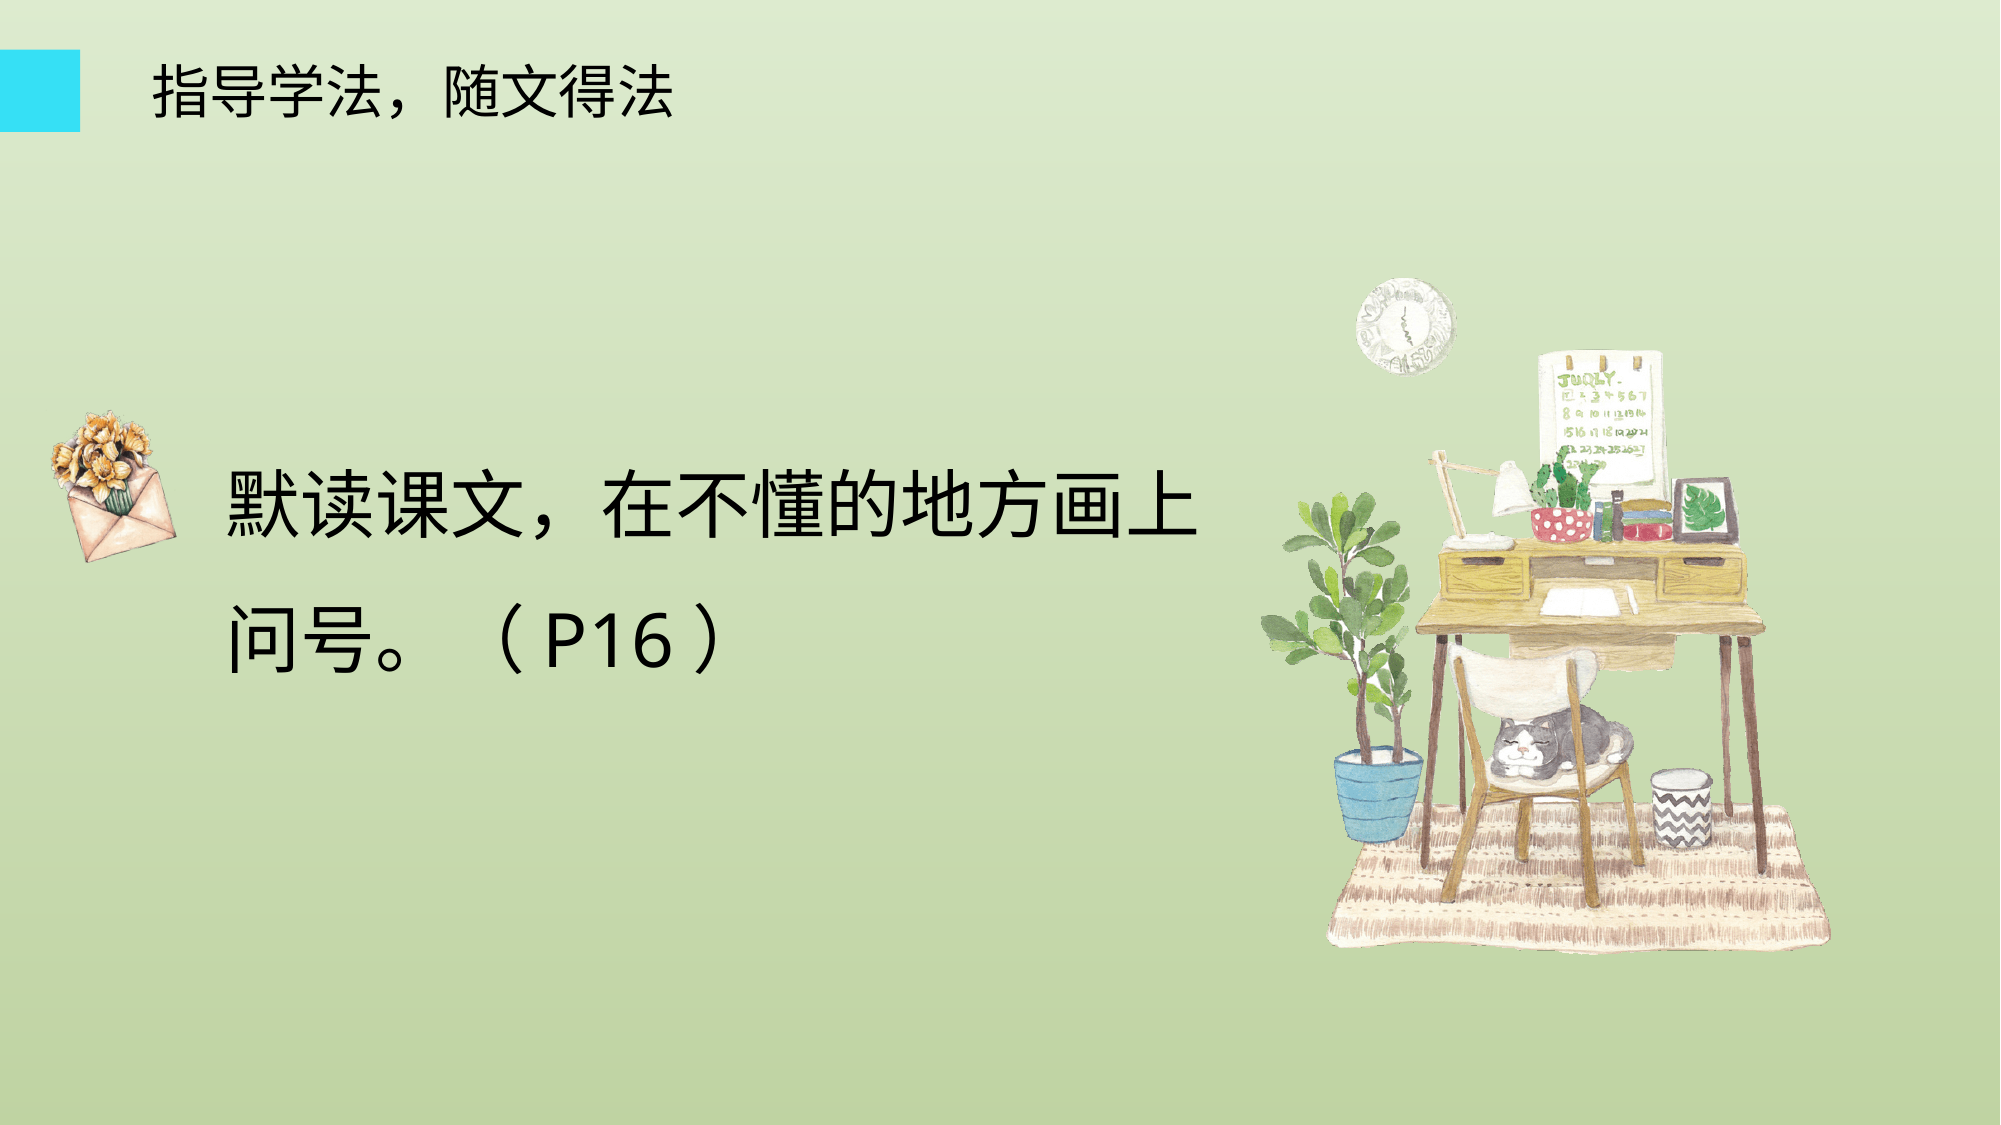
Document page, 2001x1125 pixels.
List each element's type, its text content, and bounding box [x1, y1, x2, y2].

picture [1247, 251, 1867, 963]
text_box 默读课文，在不懂的地方画上问号。（P16） [210, 405, 1247, 690]
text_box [0, 48, 694, 135]
picture [1, 340, 210, 573]
